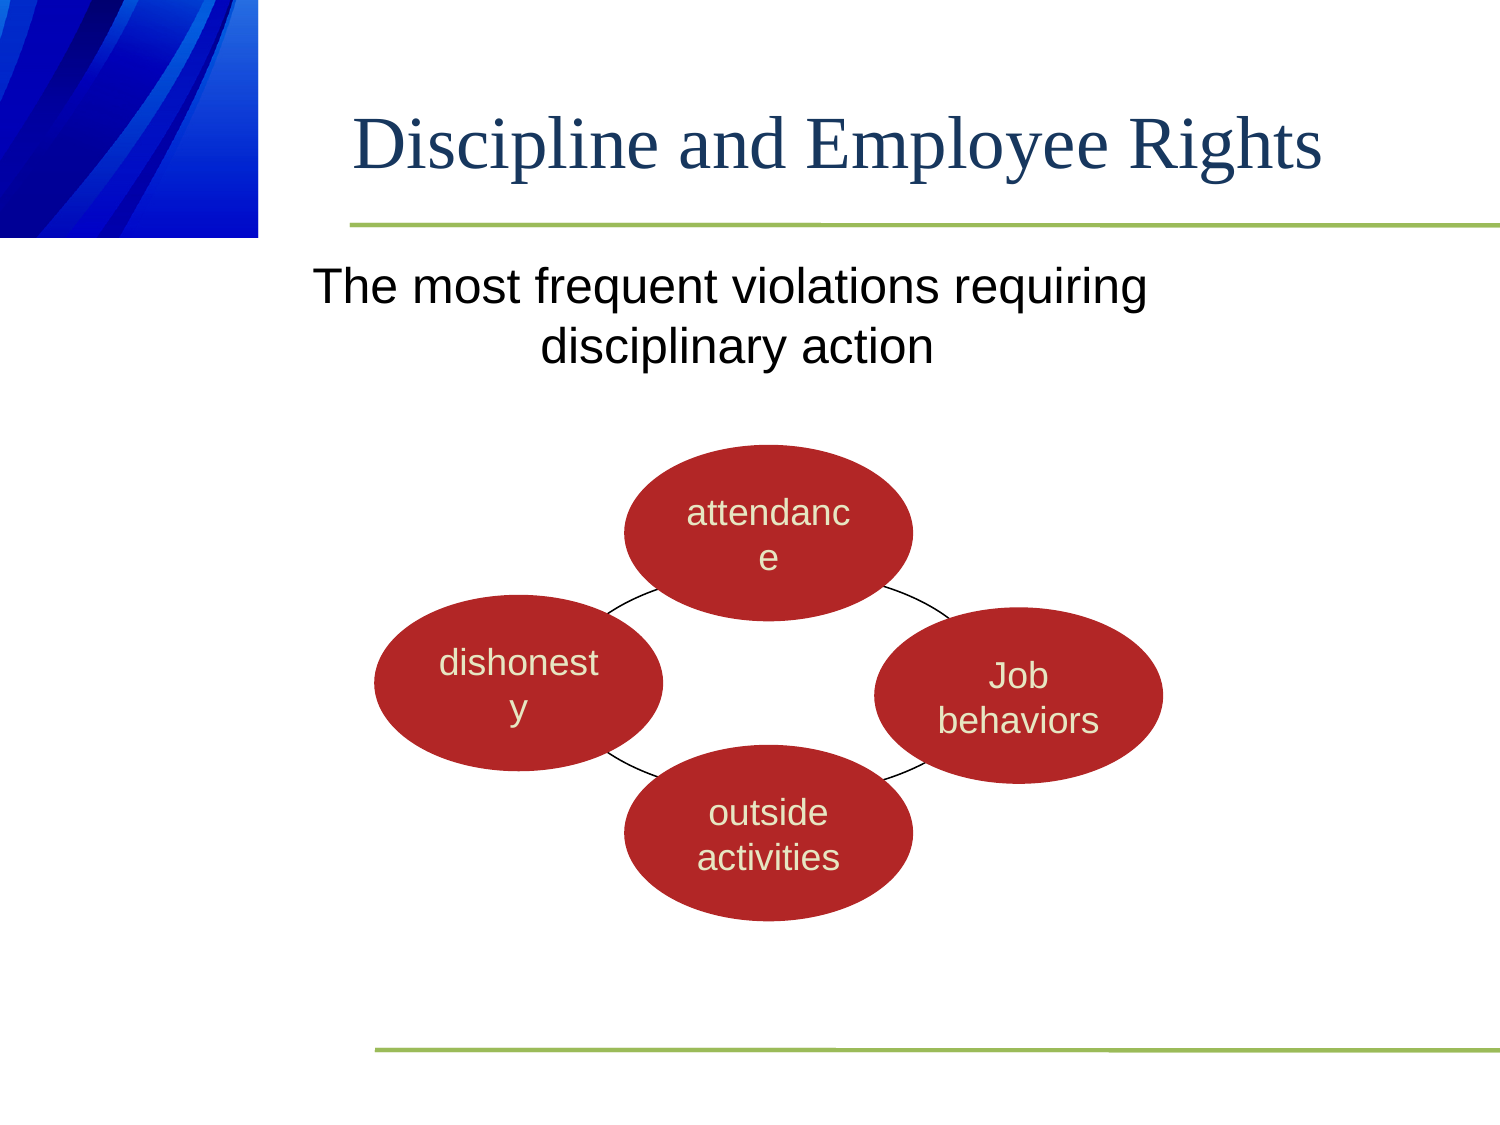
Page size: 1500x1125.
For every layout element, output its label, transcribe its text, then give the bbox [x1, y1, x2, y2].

title Discipline and Employee Rights [337, 45, 1425, 233]
slide_number [1074, 1042, 1425, 1103]
text_box outside activities [624, 745, 913, 921]
text_box Job behaviors [874, 608, 1163, 784]
text_box The most frequent violations requiring disciplinary action [212, 245, 1263, 381]
text_box [607, 586, 949, 780]
picture [0, 0, 259, 238]
text_box dishonesty [374, 595, 663, 771]
text_box attendance [624, 445, 913, 621]
